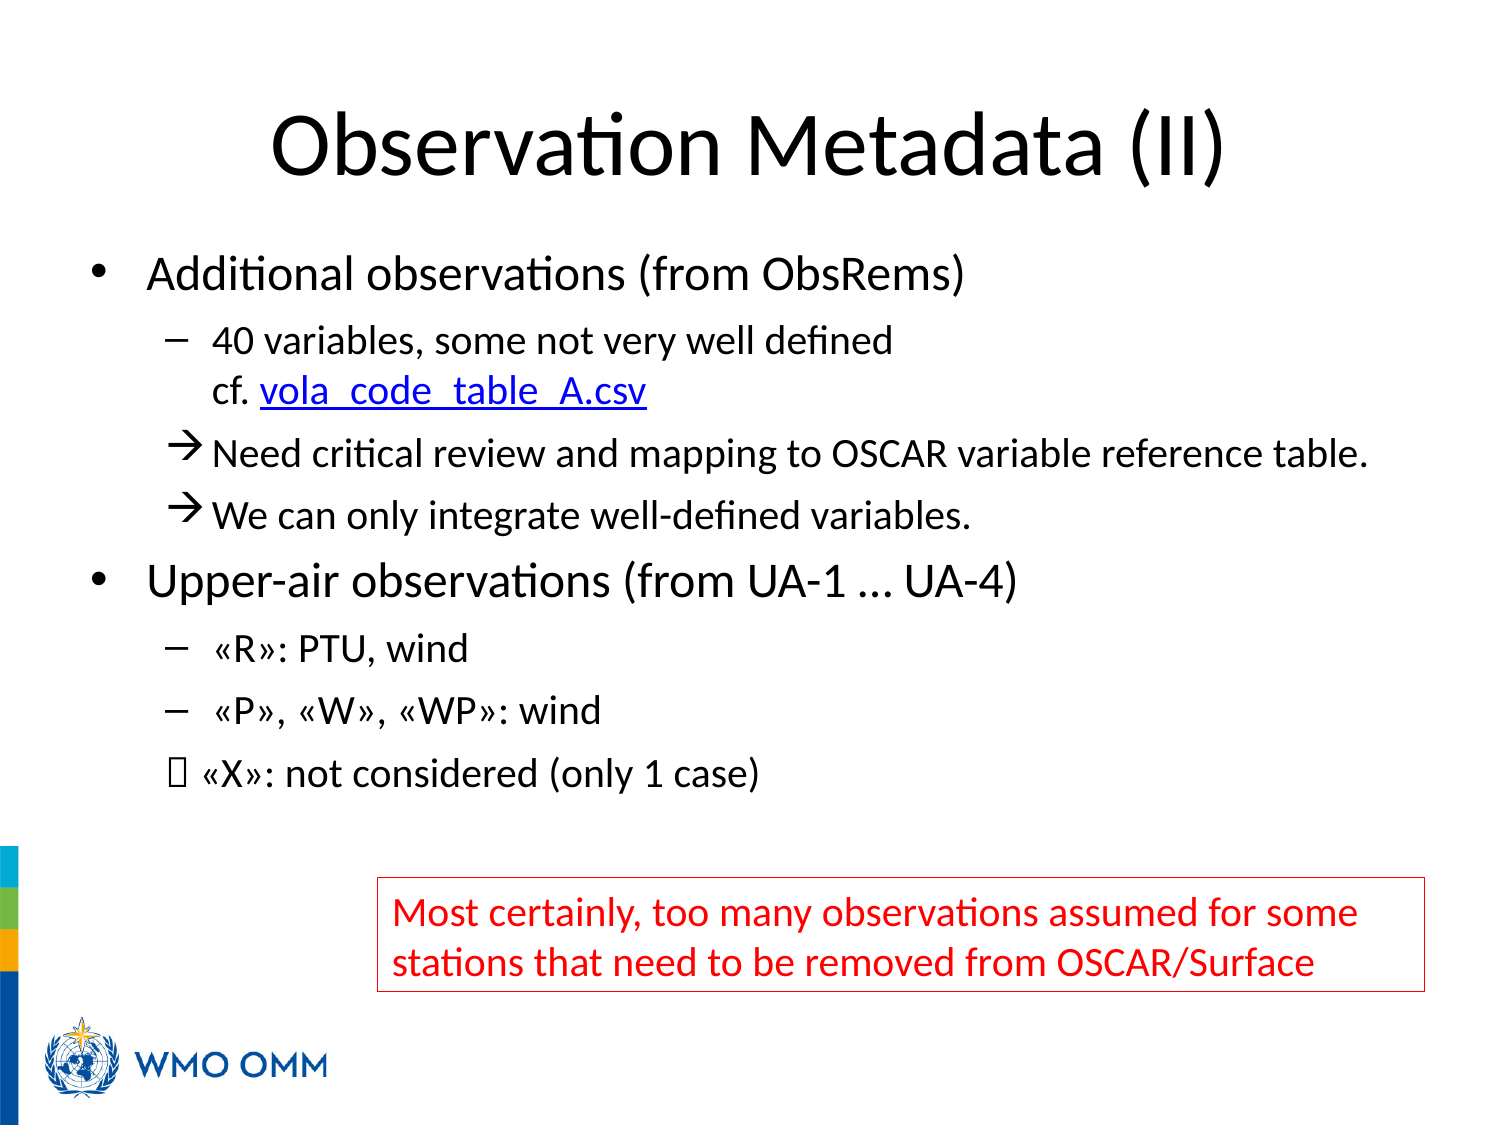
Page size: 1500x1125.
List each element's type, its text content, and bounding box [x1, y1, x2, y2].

title Observation Metadata (II) [75, 45, 1425, 232]
list Additional observations (from ObsRems) 40 variables, some not very well defined cf. vola_code_table_A.csv Need critical review and mapping to OSCAR variable reference table. We can only integrate well-defined variables. Upper-air observations (from UA-1 … UA-4) «R»: PTU, wind «P», «W», «WP»: wind  «X»: not considered (only 1 case) [75, 232, 1425, 844]
text_box Most certainly, too many observations assumed for some stations that need to be removed from OSCAR/Surface [377, 877, 1425, 992]
picture [0, 845, 327, 1125]
